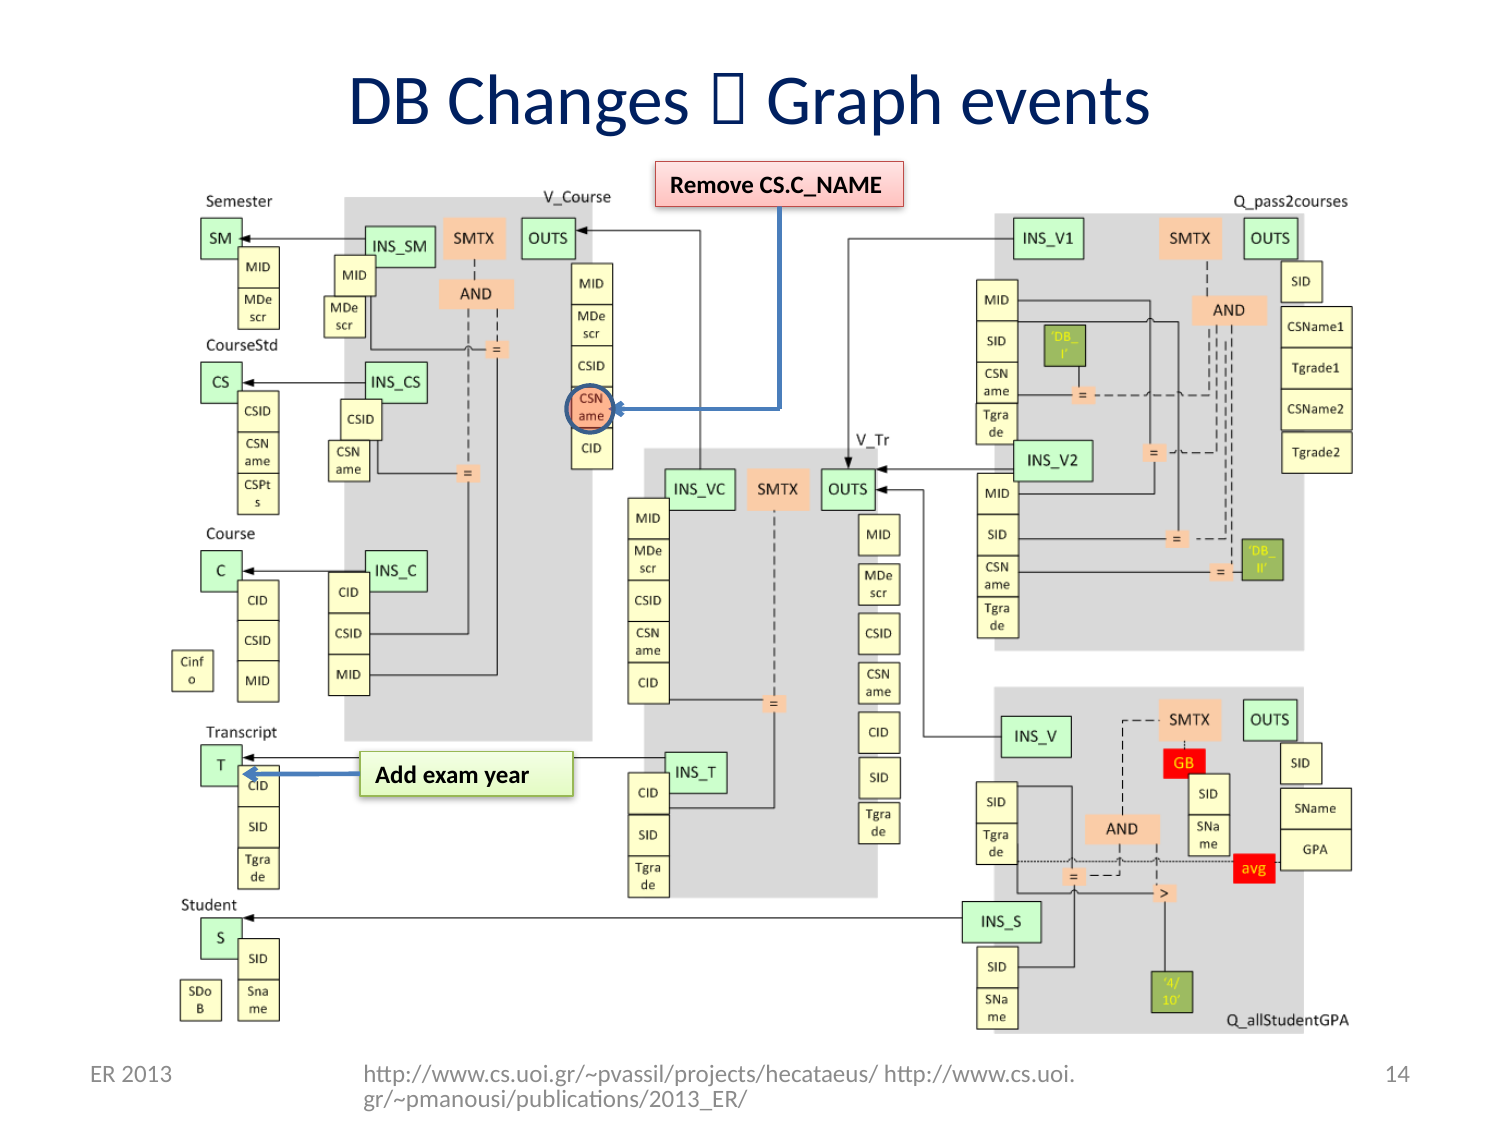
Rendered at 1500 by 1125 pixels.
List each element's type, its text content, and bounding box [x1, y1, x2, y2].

text_box Remove CS.C_NAME [655, 161, 904, 182]
title DB Changes  Graph events [75, 45, 1425, 233]
picture [170, 184, 1353, 1034]
slide_number ER 2013 [75, 1042, 348, 1103]
slide_number 14 [1074, 1042, 1425, 1103]
footer http://www.cs.uoi.gr/~pvassil/projects/hecataeus/ http://www.cs.uoi.gr/~pmanousi/publications/2013_ER/ [348, 1042, 1074, 1103]
